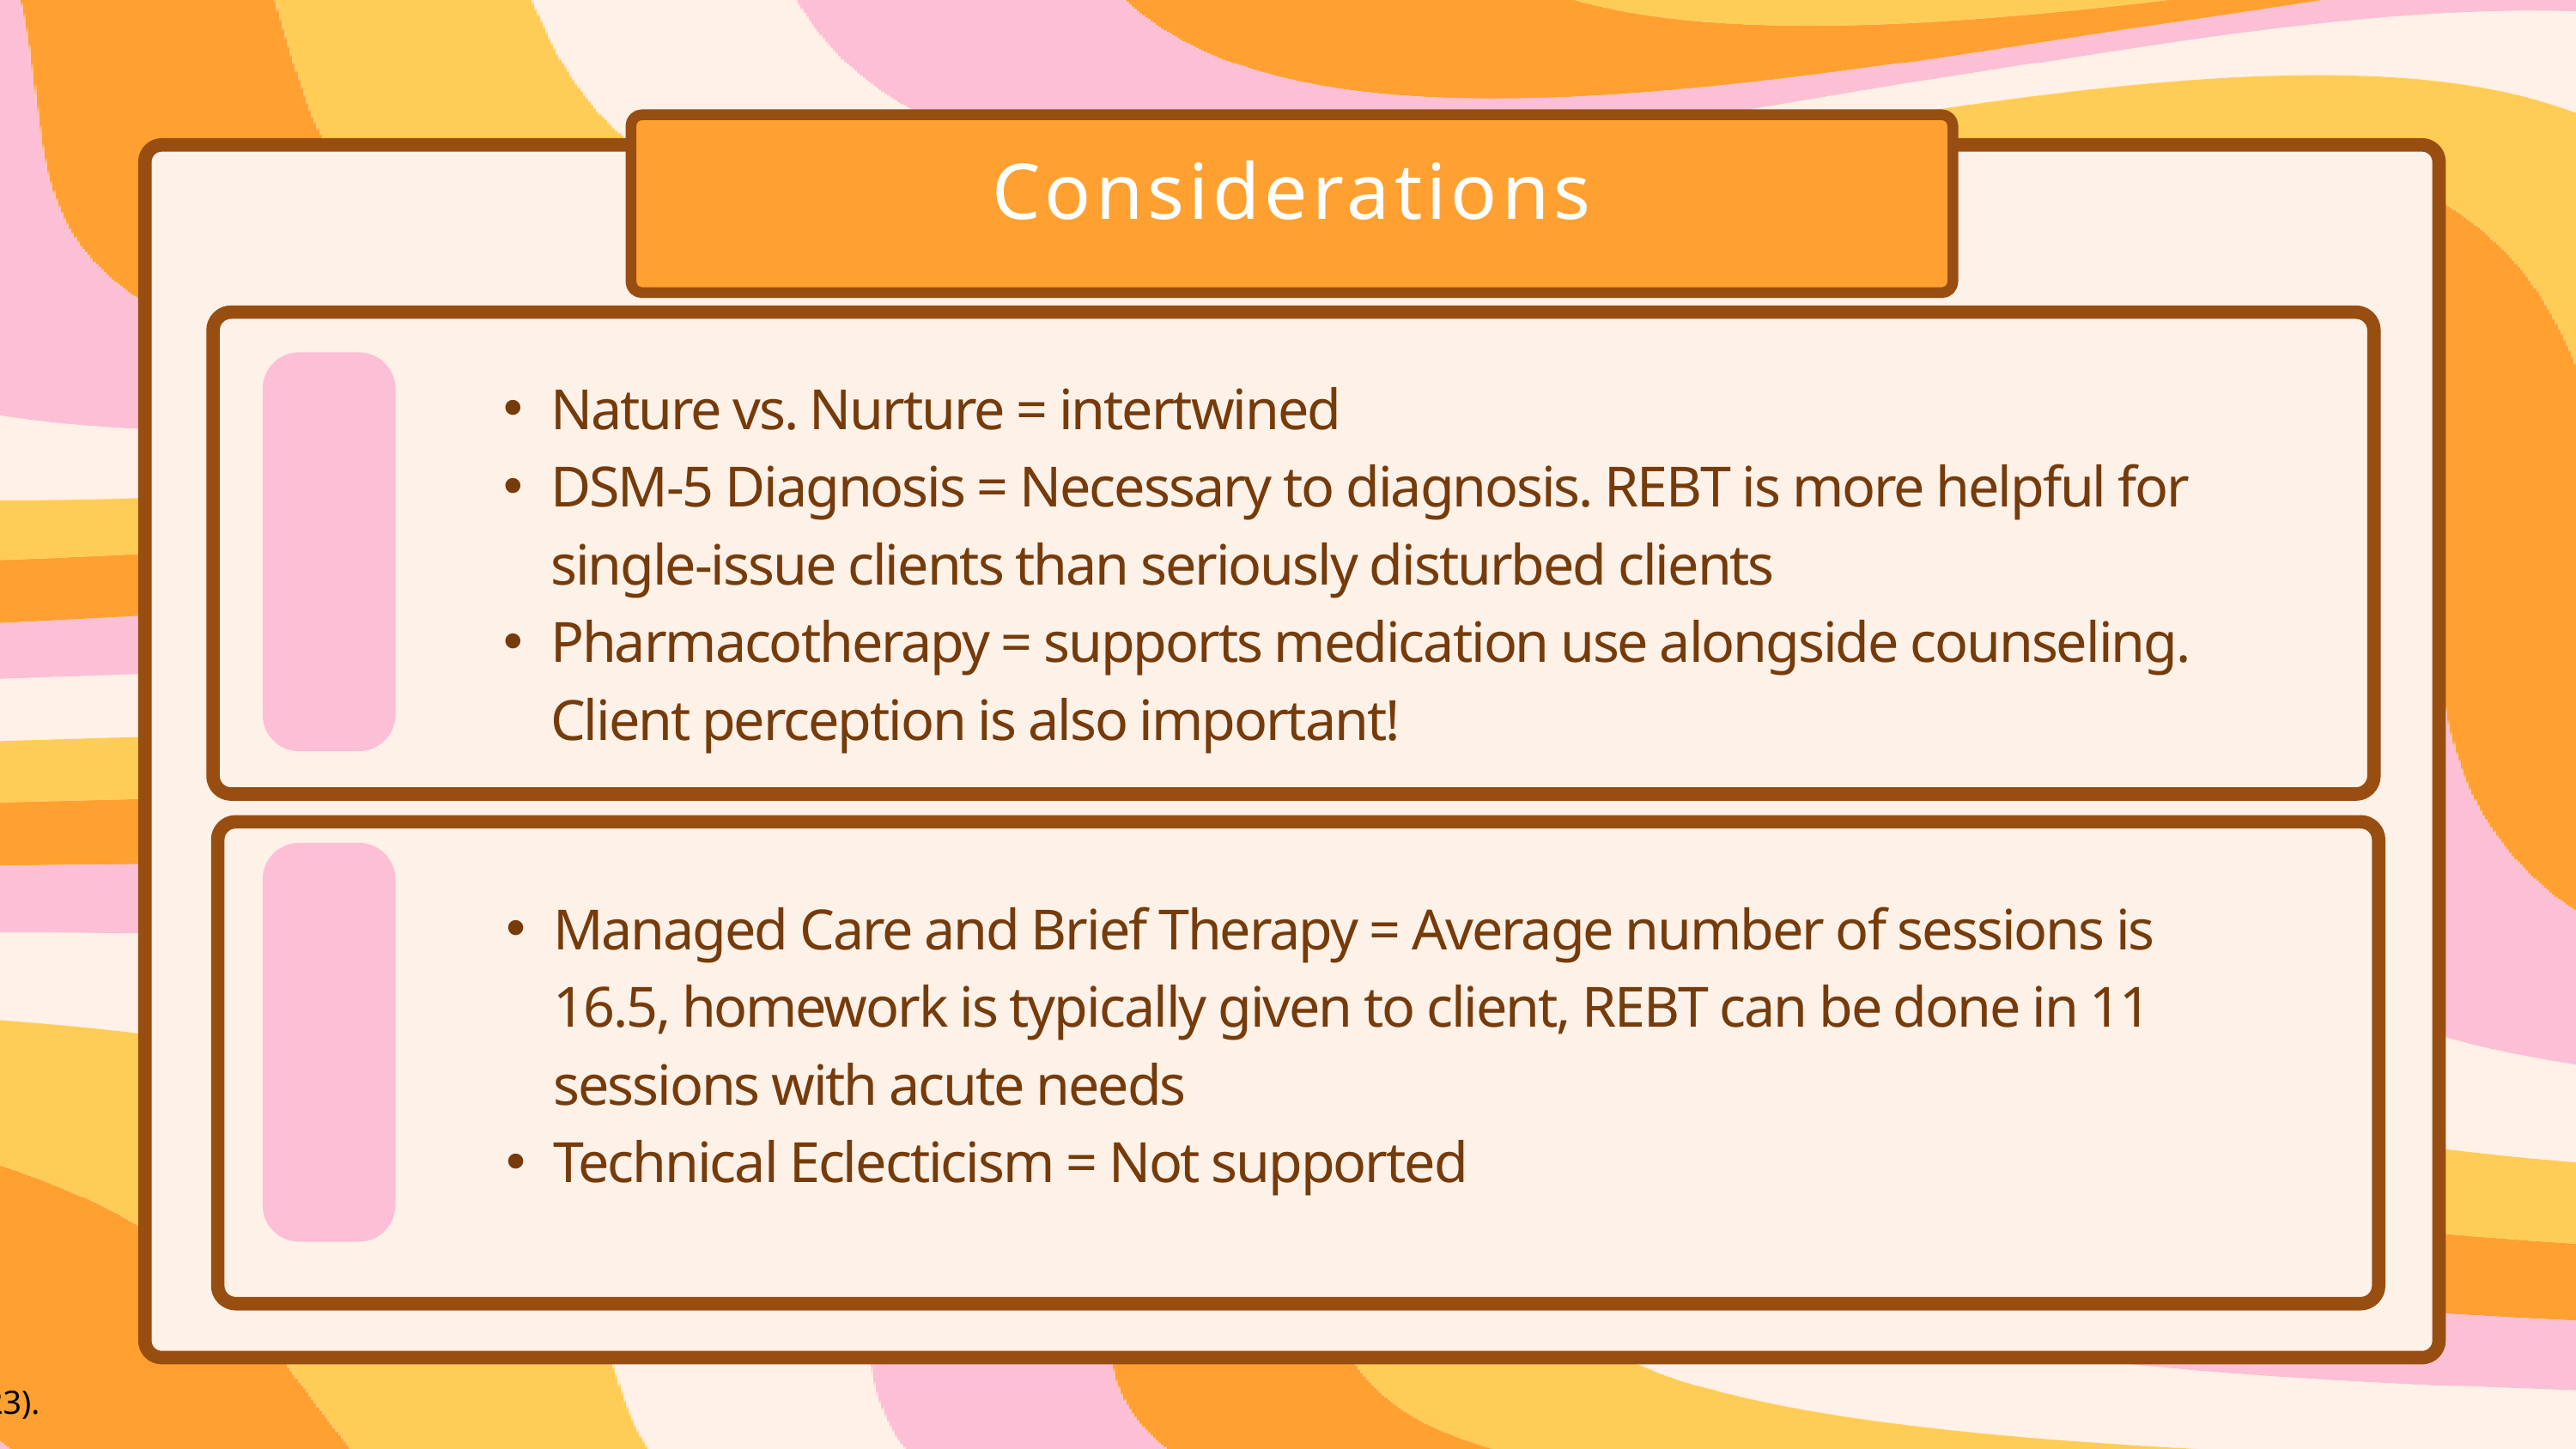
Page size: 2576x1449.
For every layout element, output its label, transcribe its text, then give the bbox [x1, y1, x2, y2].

text_box [0, 0, 2576, 1449]
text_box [144, 144, 2439, 1358]
text_box (Fall et al., 2023). [0, 1337, 1288, 1428]
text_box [630, 114, 1953, 294]
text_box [101, 967, 521, 1137]
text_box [217, 822, 2379, 1304]
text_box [212, 312, 2374, 795]
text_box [111, 467, 512, 637]
